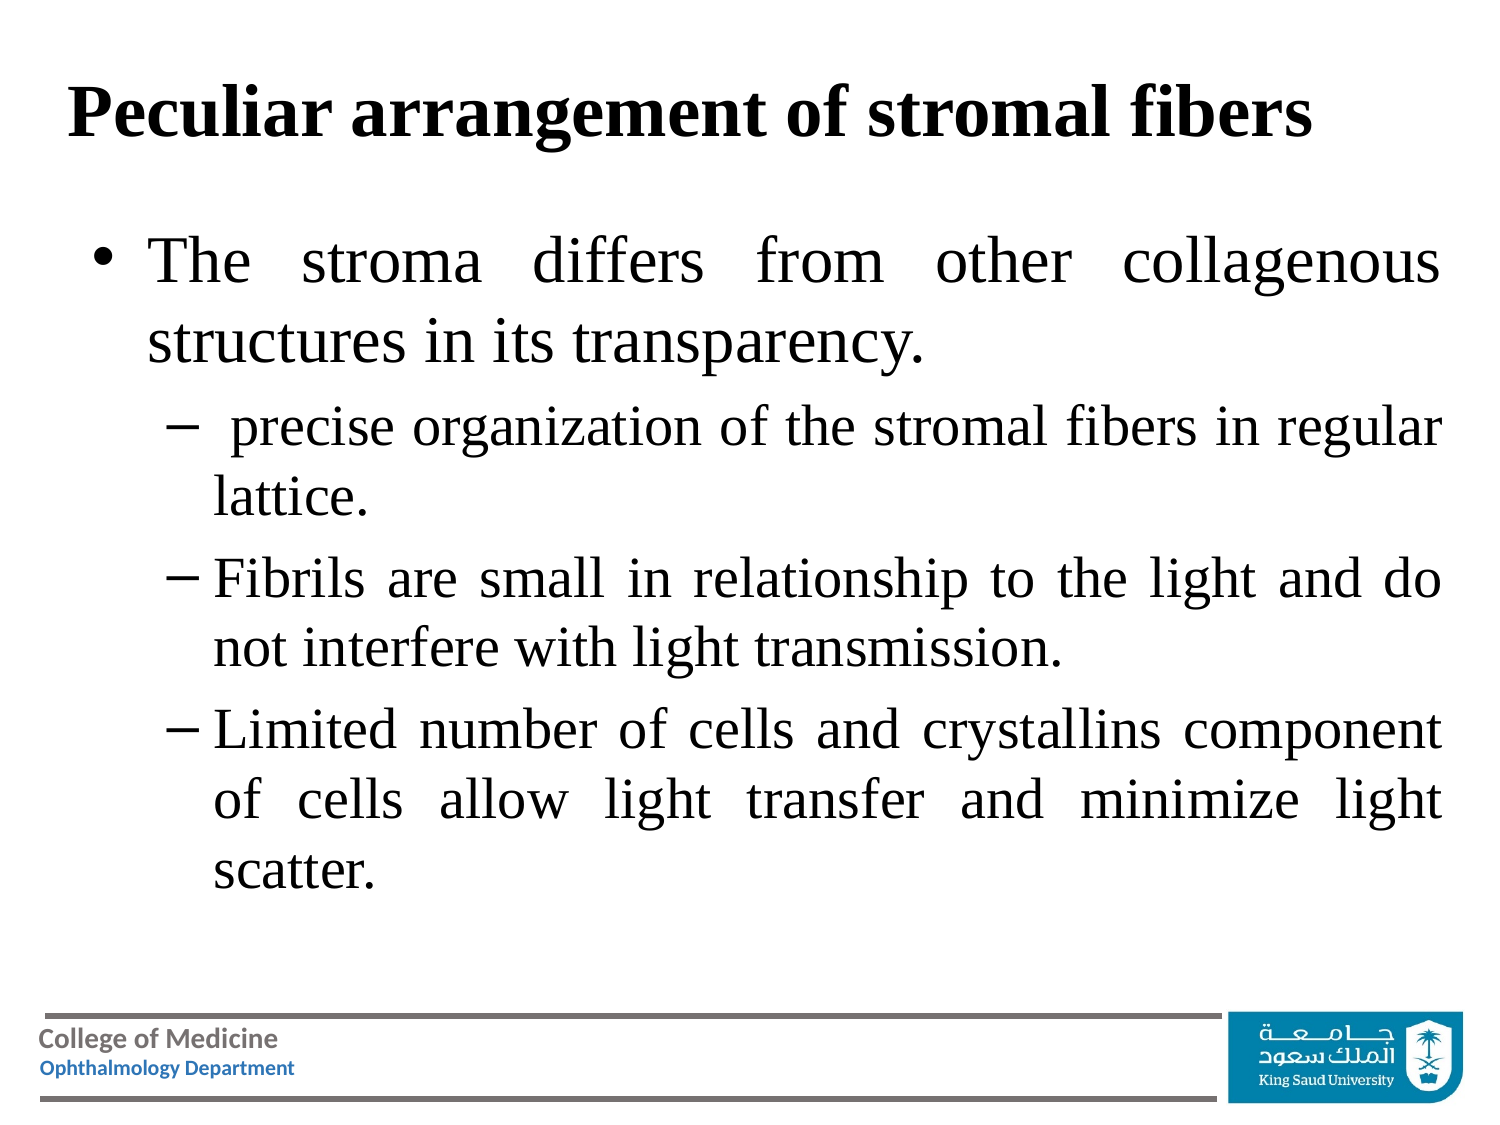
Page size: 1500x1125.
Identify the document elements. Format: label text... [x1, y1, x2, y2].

title Peculiar arrangement of stromal fibers [41, 42, 1341, 171]
picture [1226, 1009, 1465, 1106]
list The stroma differs from other collagenous structures in its transparency. precise organization of the stromal fibers in regular lattice. Fibrils are small in relationship to the light and do not interfere with light transmission. Limited number of cells and crystallins component of cells allow light transfer and minimize light scatter. [76, 208, 1459, 951]
